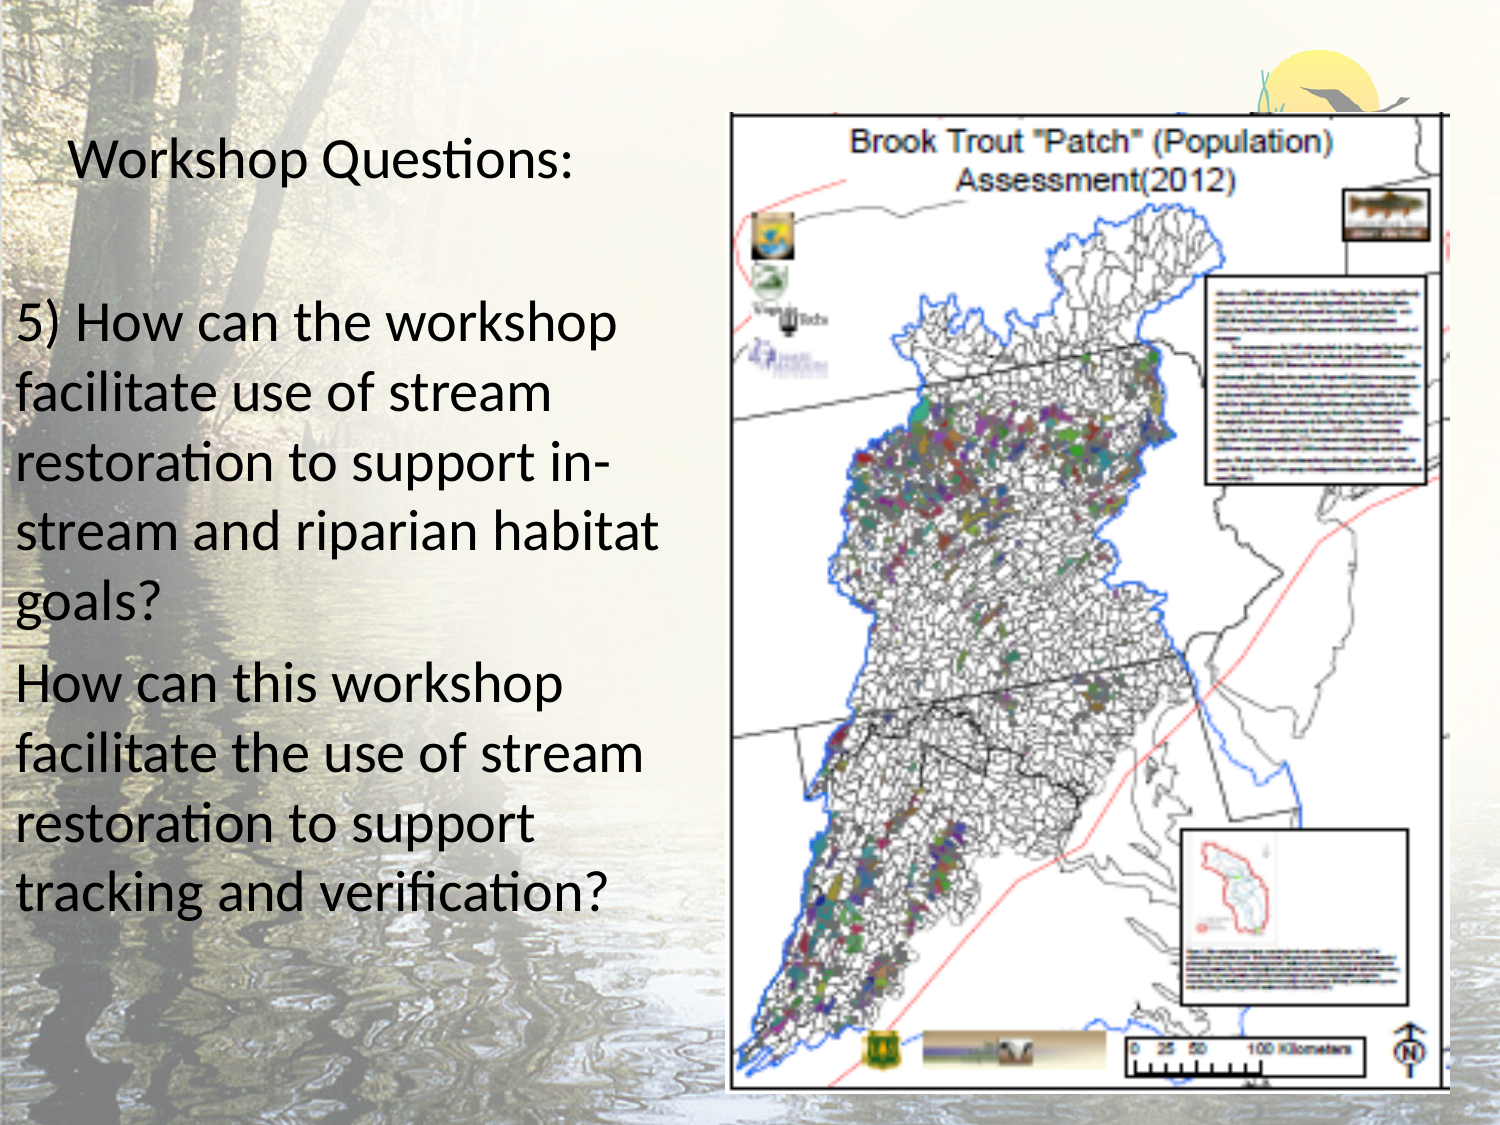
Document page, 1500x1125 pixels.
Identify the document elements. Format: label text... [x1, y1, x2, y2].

picture [724, 112, 1451, 1095]
list Workshop Questions: 5) How can the workshop facilitate use of stream restoration to support in-stream and riparian habitat goals? How can this workshop facilitate the use of stream restoration to support tracking and verification? [0, 112, 722, 1075]
